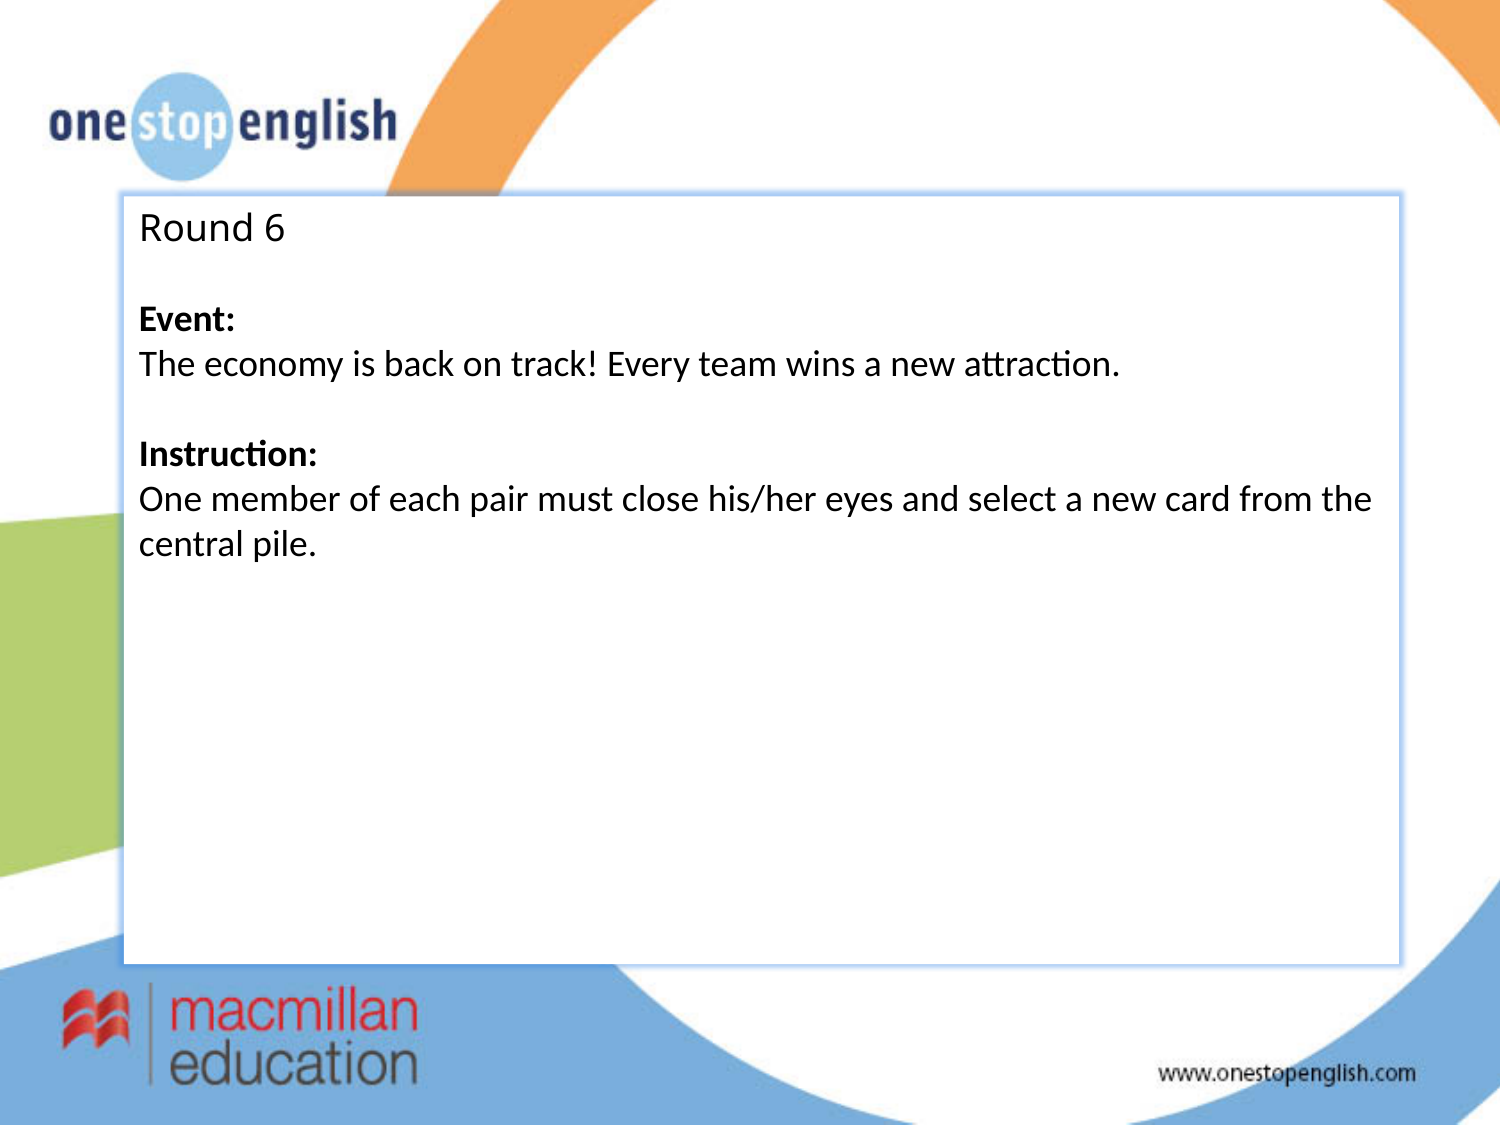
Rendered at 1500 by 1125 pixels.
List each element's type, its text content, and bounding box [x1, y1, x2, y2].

text_box Round 6 Event: The economy is back on track! Every team wins a new attraction. Instruction: One member of each pair must close his/her eyes and select a new card from the central pile. [123, 196, 1399, 965]
picture [0, 0, 1500, 1125]
